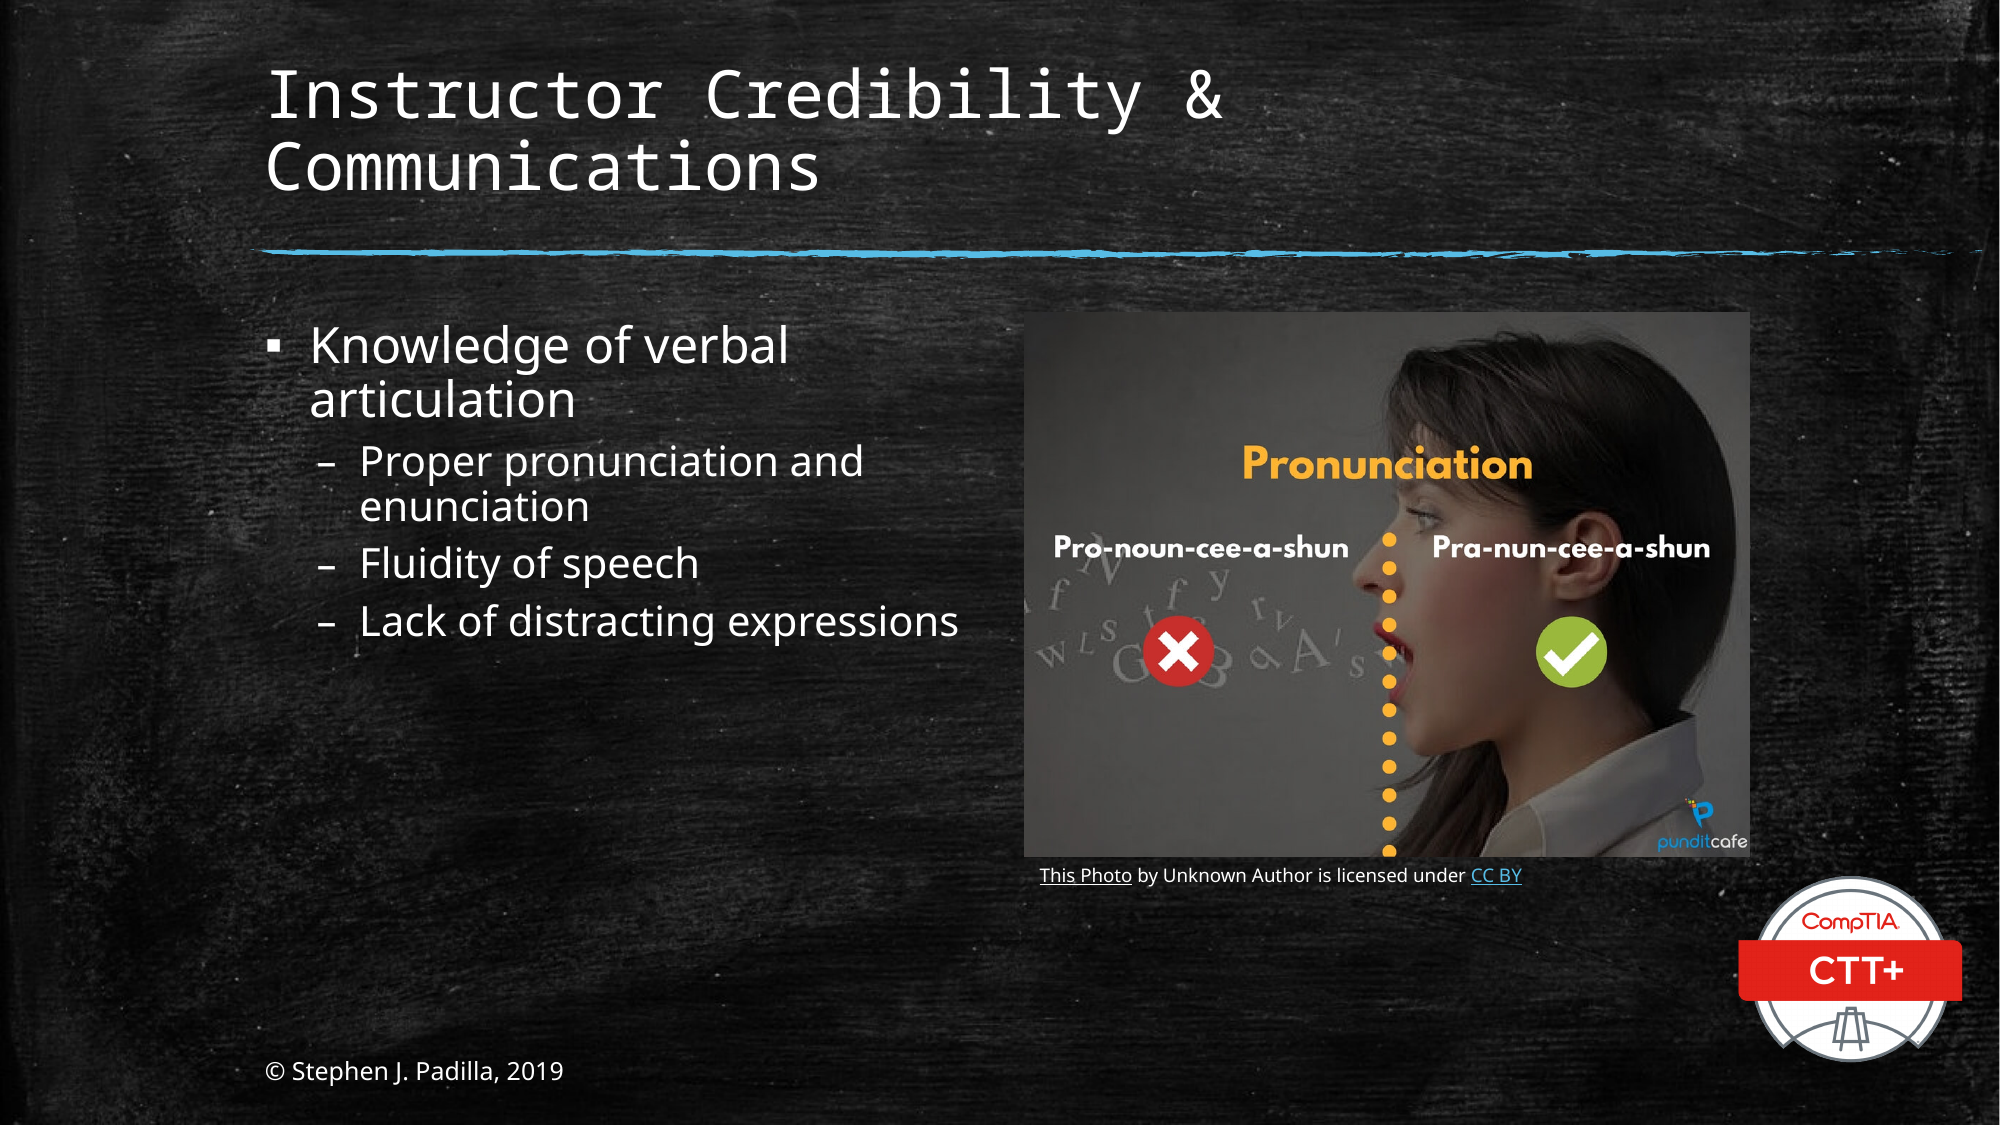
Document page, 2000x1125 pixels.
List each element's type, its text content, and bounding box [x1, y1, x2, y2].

title Instructor Credibility & Communications [249, 45, 1750, 213]
picture [1699, 824, 2000, 1125]
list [1024, 312, 1750, 857]
list Knowledge of verbal articulation Proper pronunciation and enunciation Fluidity of speech Lack of distracting expressions [249, 312, 975, 1013]
text_box This Photo by Unknown Author is licensed under CC BY [1024, 857, 1699, 897]
footer © Stephen J. Padilla, 2019 [249, 1050, 1288, 1096]
